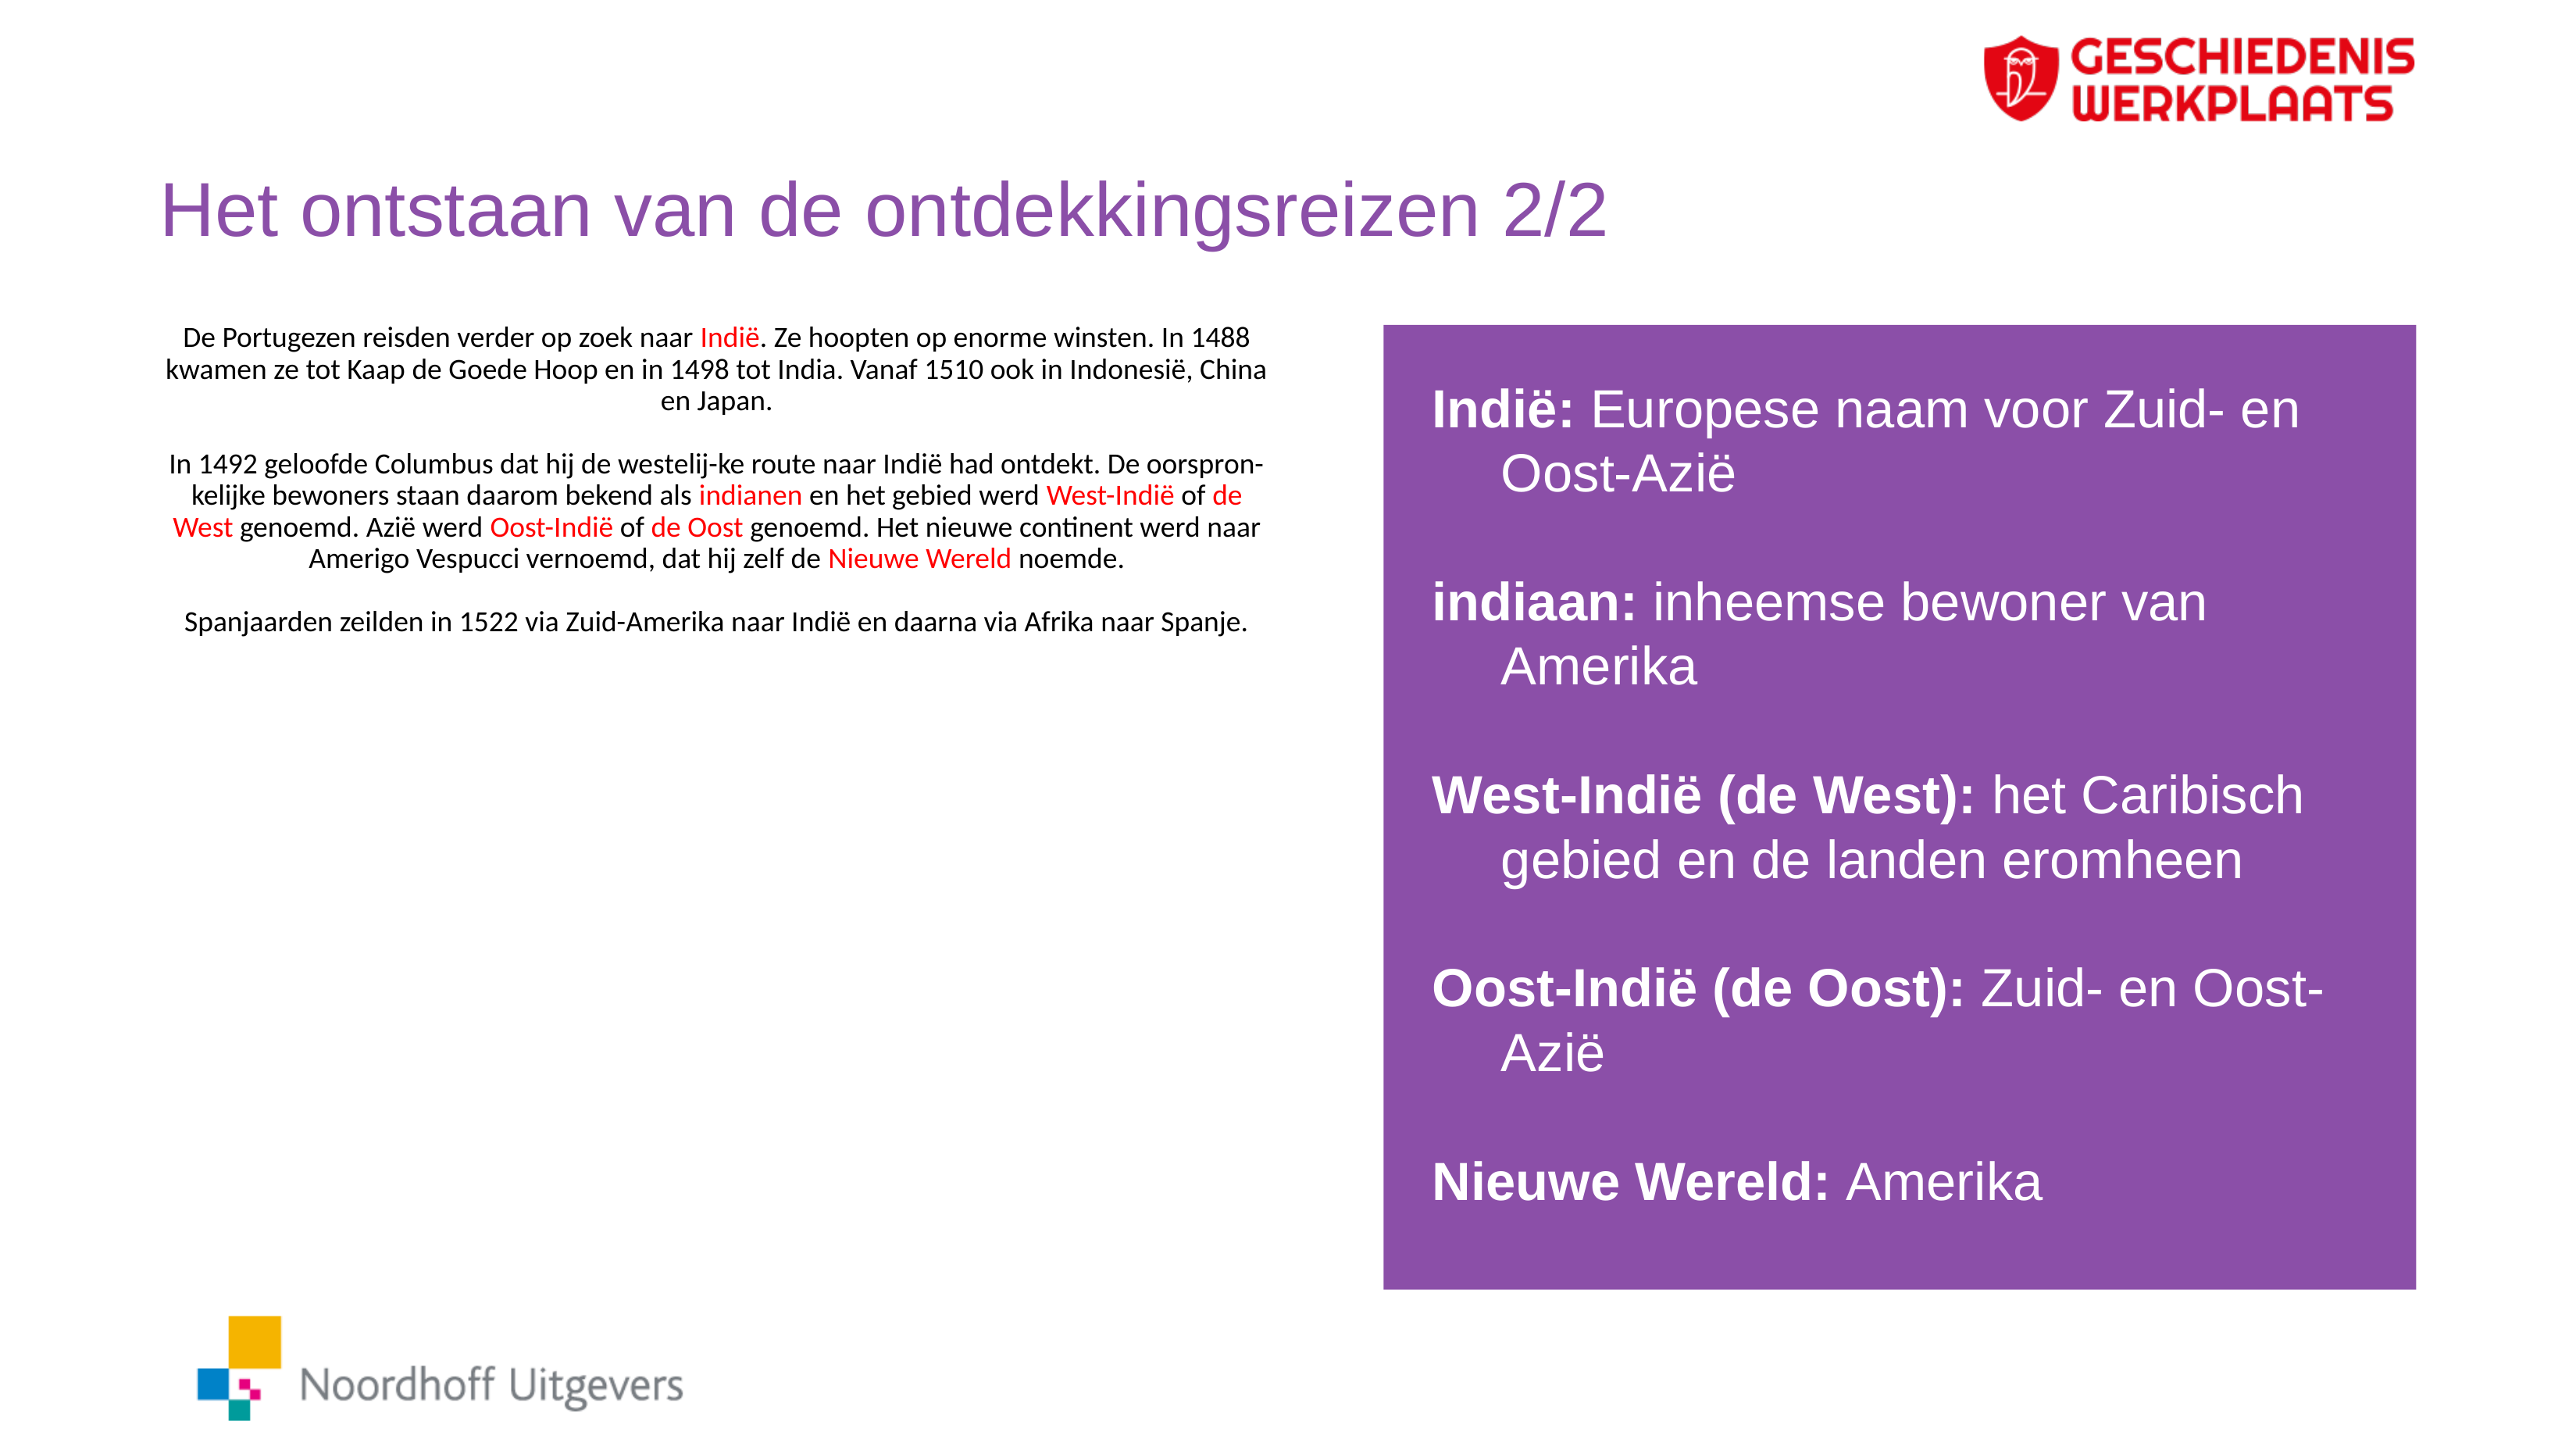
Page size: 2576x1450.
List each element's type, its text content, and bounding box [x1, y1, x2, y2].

title Het ontstaan van de ontdekkingsreizen 2/2 [159, 159, 2416, 266]
text_box Indië: Europese naam voor Zuid- en Oost-Azië indiaan: inheemse bewoner van Amerika West-Indië (de West): het Caribisch gebied en de landen eromheen Oost-Indië (de Oost): Zuid- en Oost-Azië Nieuwe Wereld: Amerika [1383, 324, 2417, 1290]
picture [159, 1288, 802, 1449]
list De Portugezen reisden verder op zoek naar Indië. Ze hoopten op enorme winsten. In 1488 kwamen ze tot Kaap de Goede Hoop en in 1498 tot India. Vanaf 1510 ook in Indonesië, China en Japan. In 1492 geloofde Columbus dat hij de westelij-ke route naar Indië had ontdekt. De oorspron-kelijke bewoners staan daarom bekend als indianen en het gebied werd West-Indië of de West genoemd. Azië werd Oost-Indië of de Oost genoemd. Het nieuwe continent werd naar Amerigo Vespucci vernoemd, dat hij zelf de Nieuwe Wereld noemde. Spanjaarden zeilden in 1522 via Zuid-Amerika naar Indië en daarna via Afrika naar Spanje. [159, 322, 1288, 1288]
picture [1610, 0, 2576, 161]
